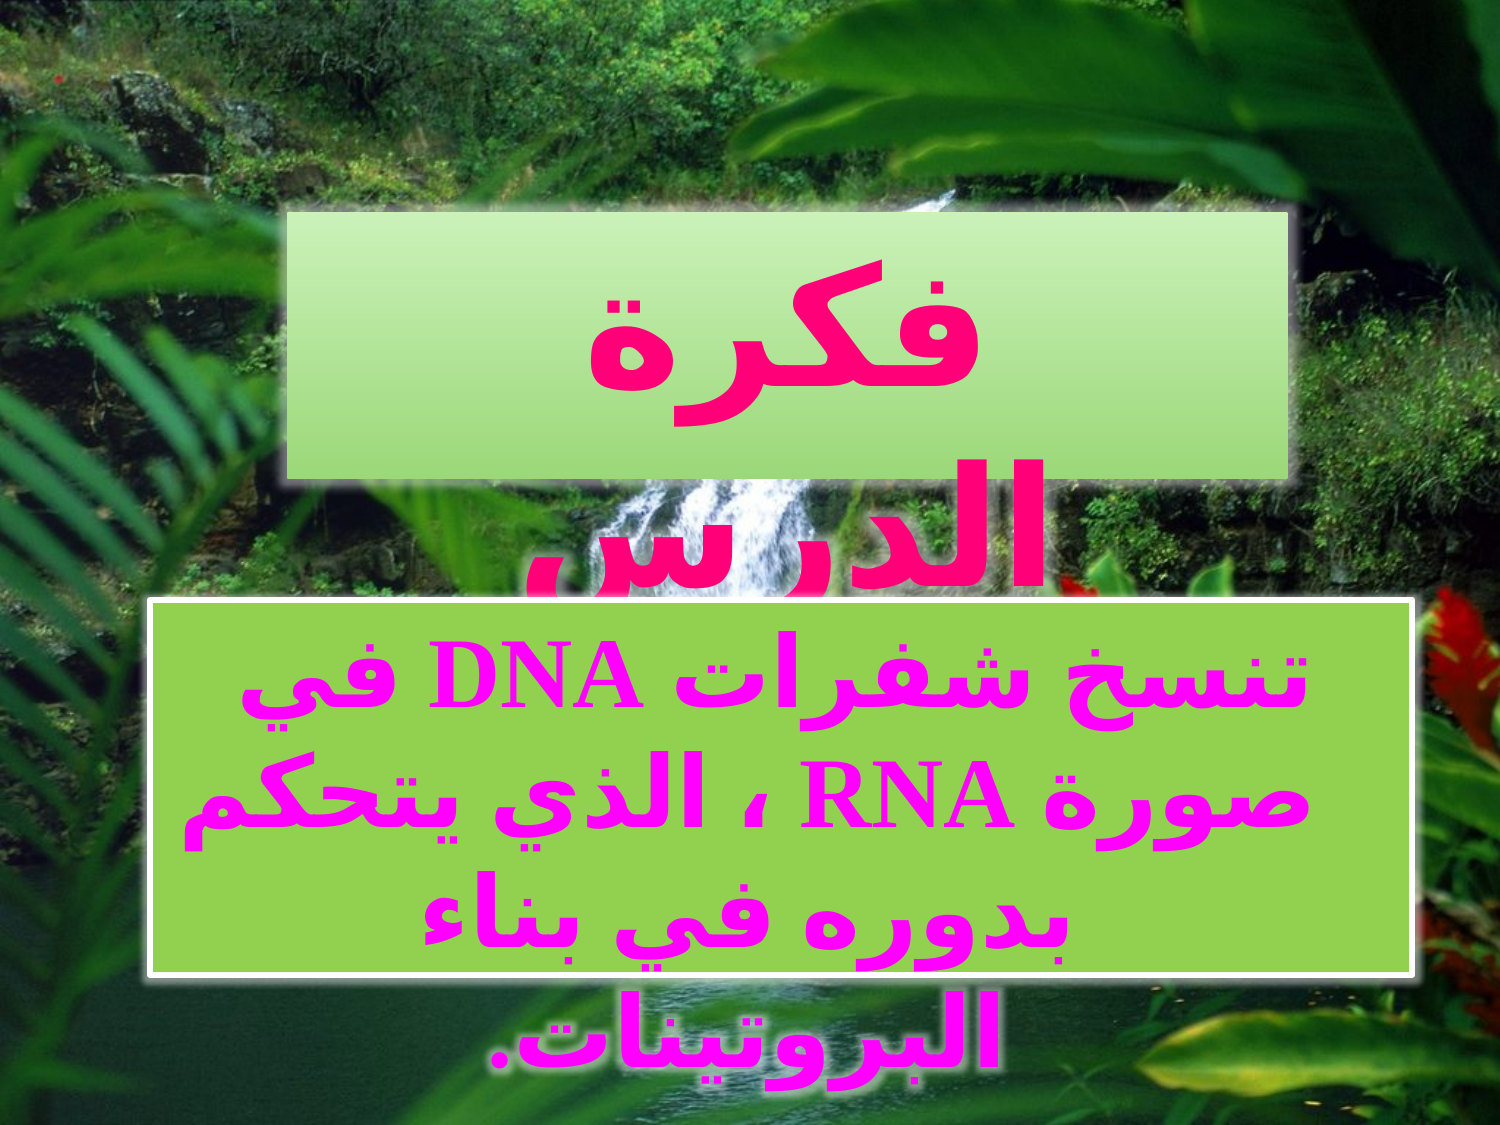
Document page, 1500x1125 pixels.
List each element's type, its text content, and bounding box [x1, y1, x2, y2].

text_box فكرة الدرس [287, 212, 1288, 479]
picture [0, 0, 1500, 1125]
text_box تنسخ شفرات DNA في صورة RNA ، الذي يتحكم بدوره في بناء البروتينات. [147, 597, 1415, 978]
